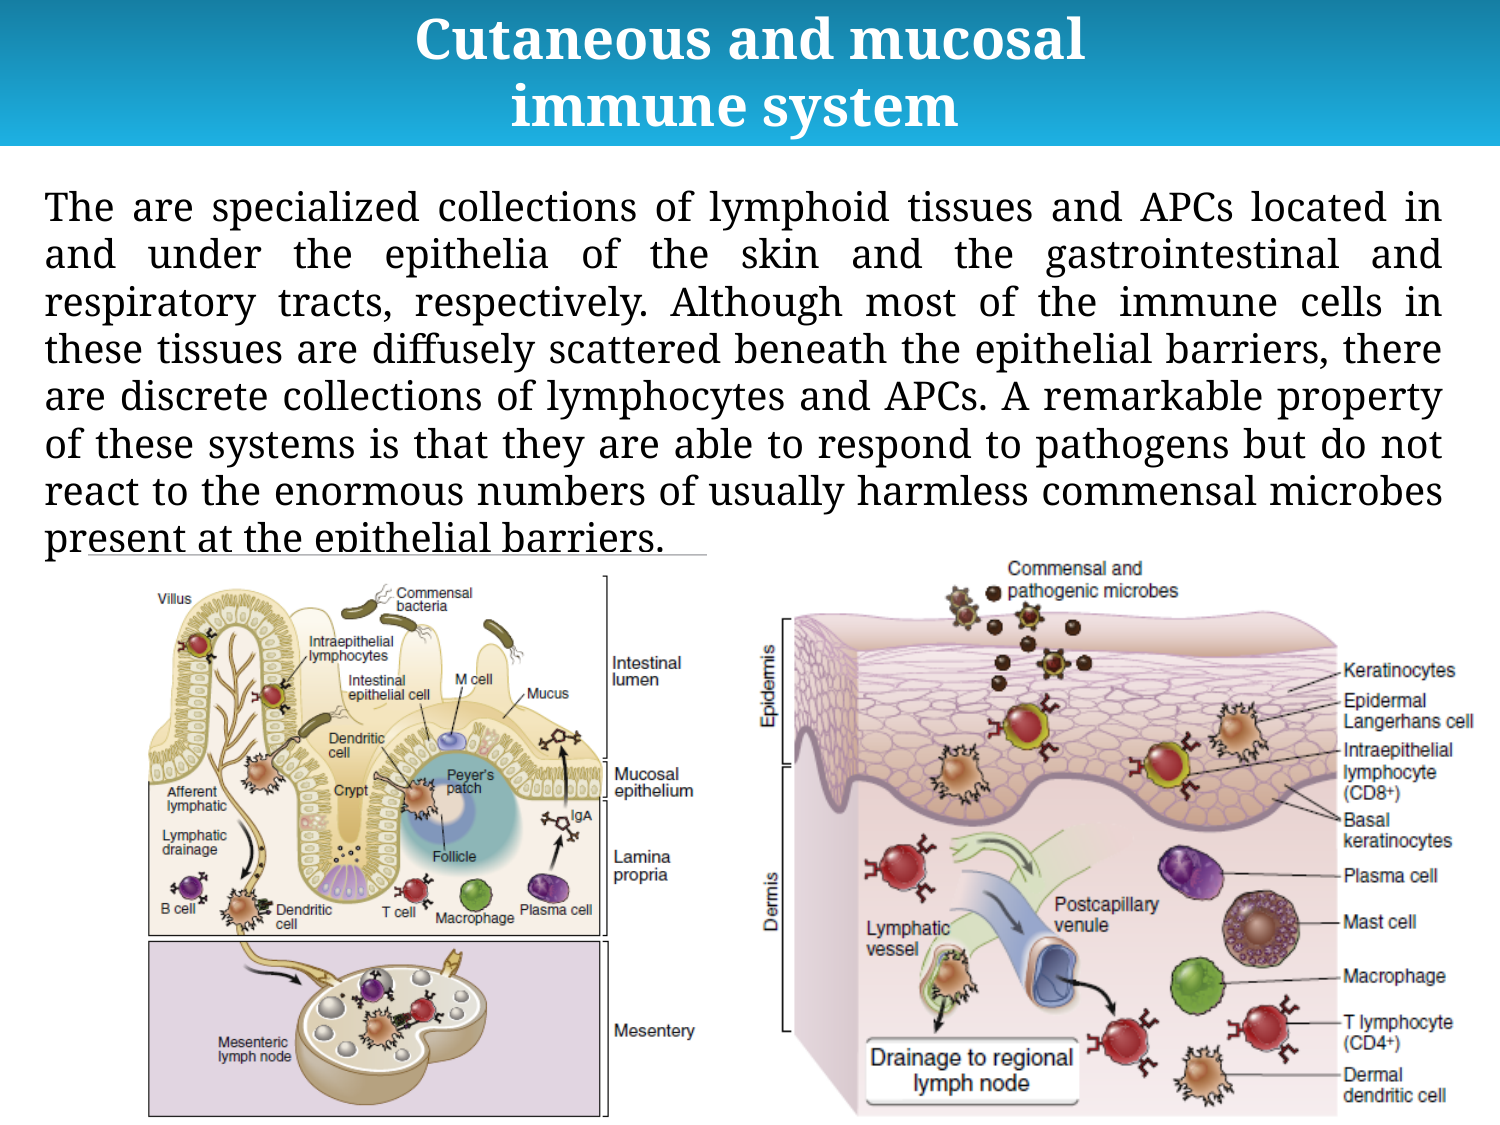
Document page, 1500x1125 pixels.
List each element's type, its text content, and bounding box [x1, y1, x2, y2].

picture [88, 542, 1496, 1123]
list The are specialized collections of lymphoid tissues and APCs located in and under the epithelia of the skin and the gastrointestinal and respiratory tracts, respectively. Although most of the immune cells in these tissues are diffusely scattered beneath the epithelial barriers, there are discrete collections of lymphocytes and APCs. A remarkable property of these systems is that they are able to respond to pathogens but do not react to the enormous numbers of usually harmless commensal microbes present at the epithelial barriers. [29, 174, 1460, 917]
text_box Cutaneous and mucosal immune system [0, 0, 1500, 146]
